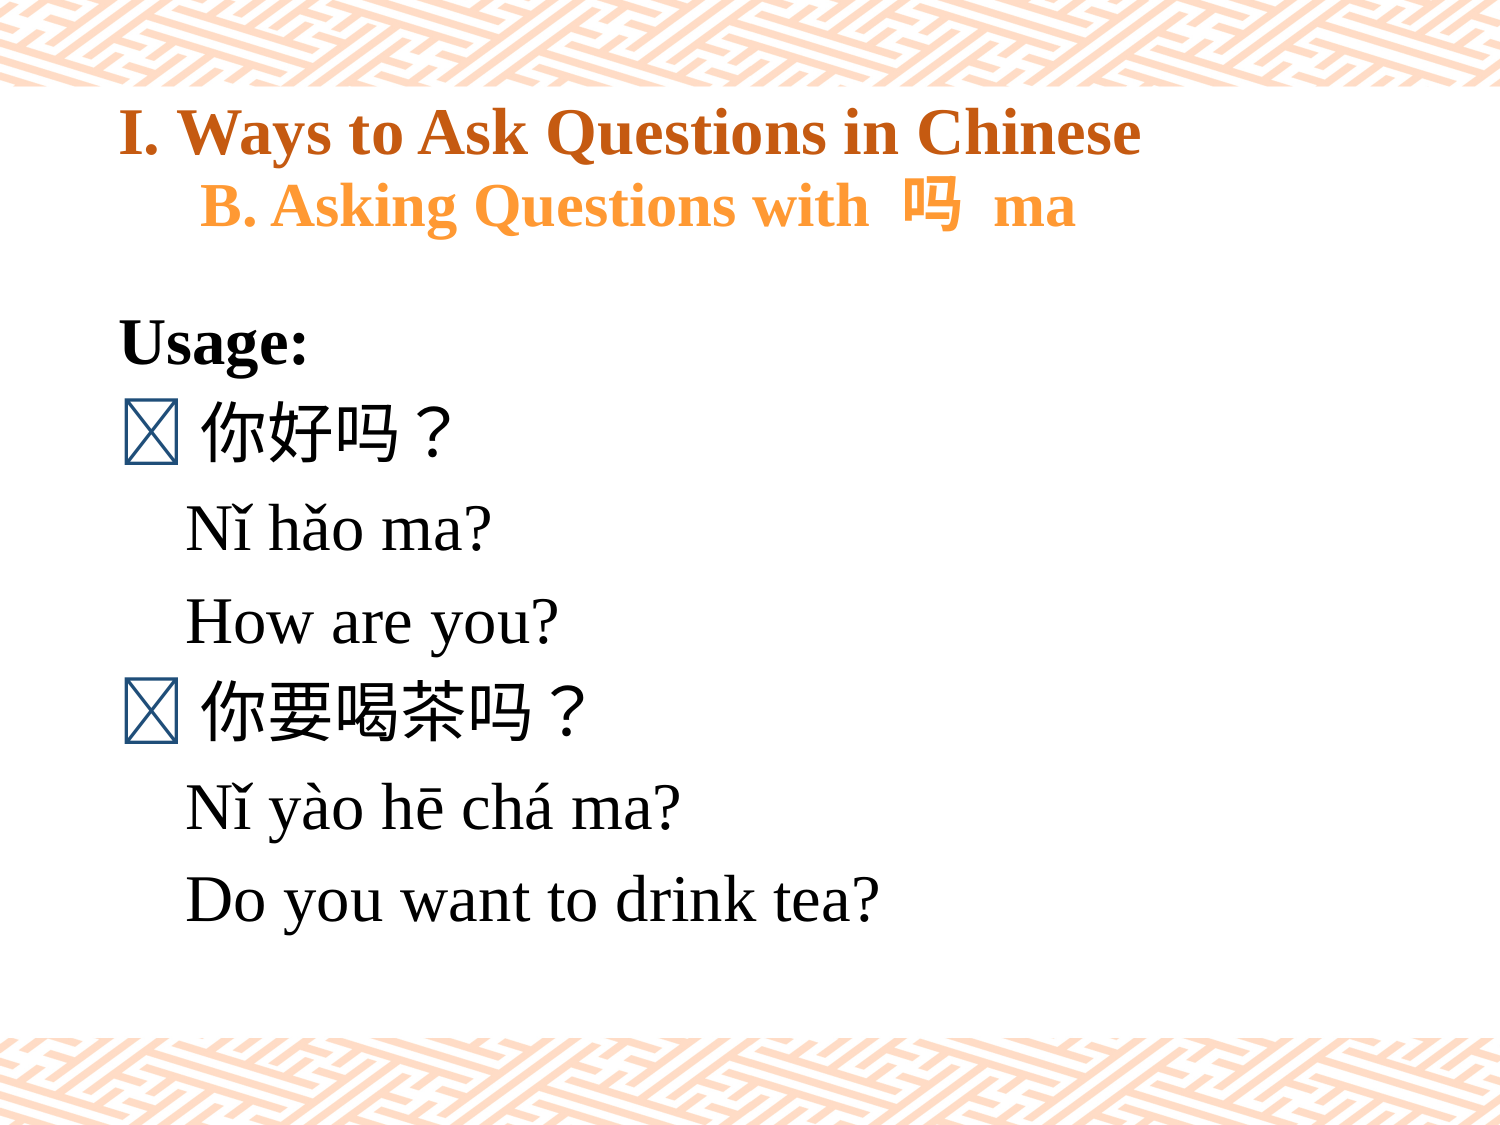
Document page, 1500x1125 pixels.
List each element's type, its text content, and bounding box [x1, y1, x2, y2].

list Usage: 你好吗？ Nǐ hǎo ma? How are you? 你要喝茶吗？ Nǐ yào hē chá ma? Do you want to drink tea? [103, 299, 1397, 1014]
title I. Ways to Ask Questions in Chinese B. Asking Questions with 吗 ma [103, 59, 1397, 278]
picture [0, 0, 1500, 1125]
